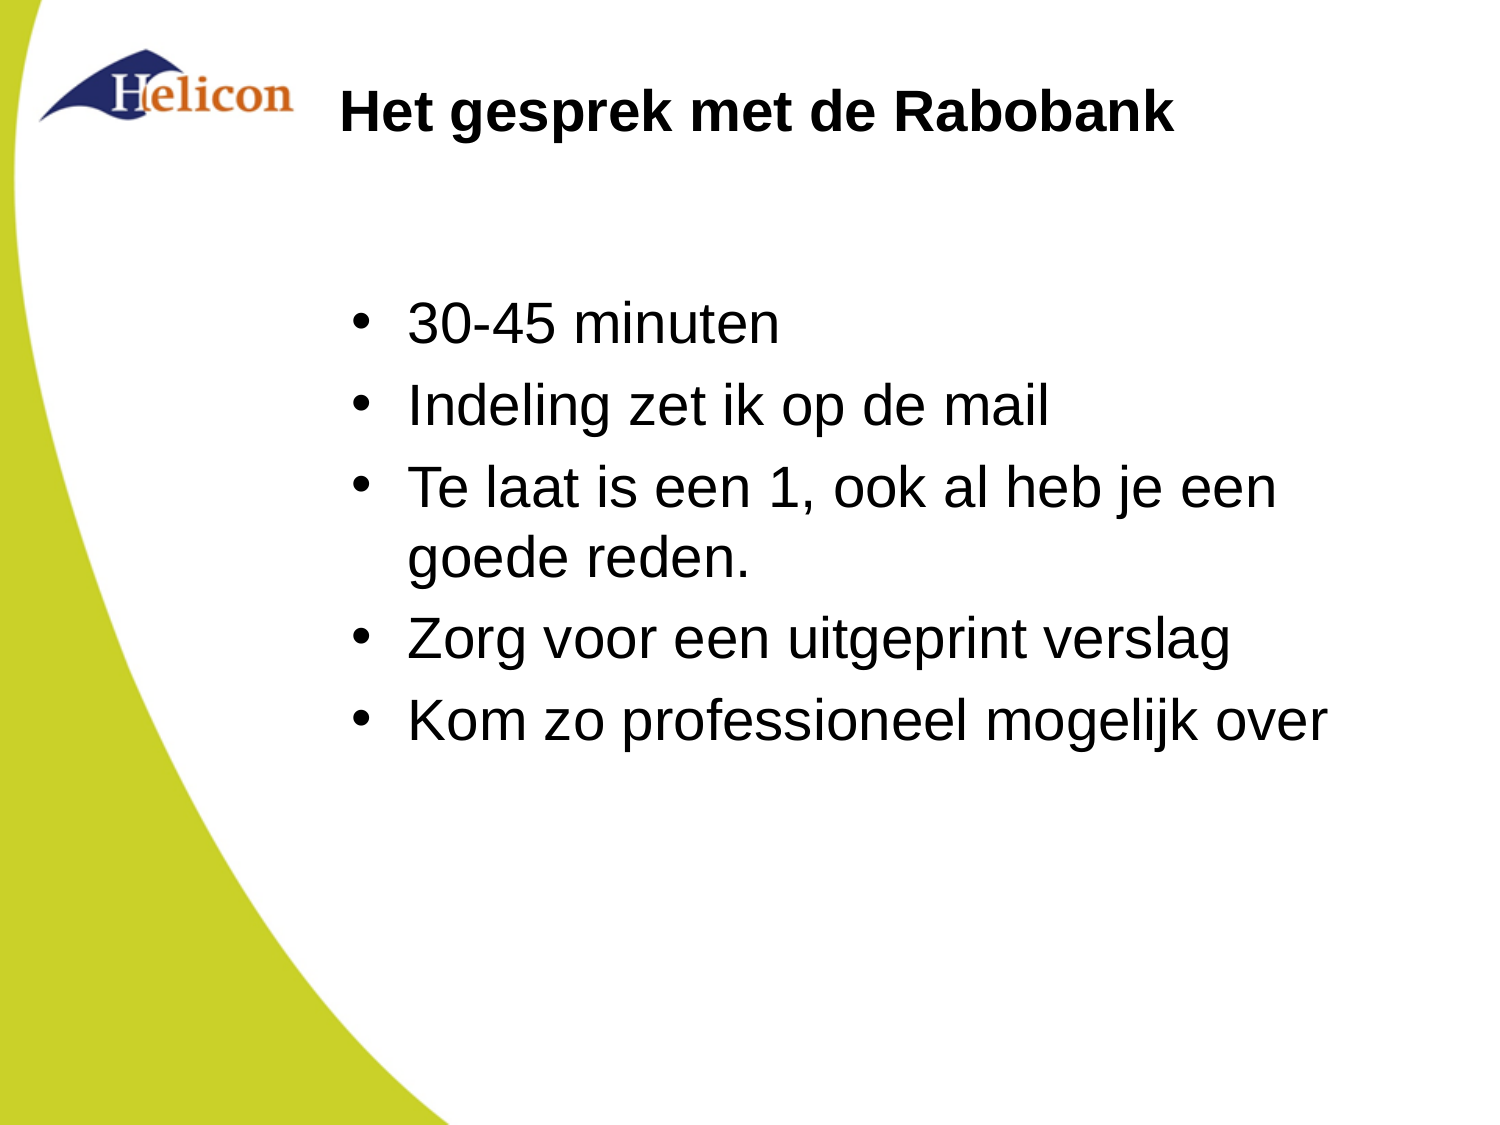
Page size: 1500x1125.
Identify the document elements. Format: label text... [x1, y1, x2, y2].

list 30-45 minuten Indeling zet ik op de mail Te laat is een 1, ook al heb je een goede reden. Zorg voor een uitgeprint verslag Kom zo professioneel mogelijk over [336, 196, 1425, 1005]
title Het gesprek met de Rabobank [324, 54, 1415, 161]
picture [0, 0, 1500, 1125]
